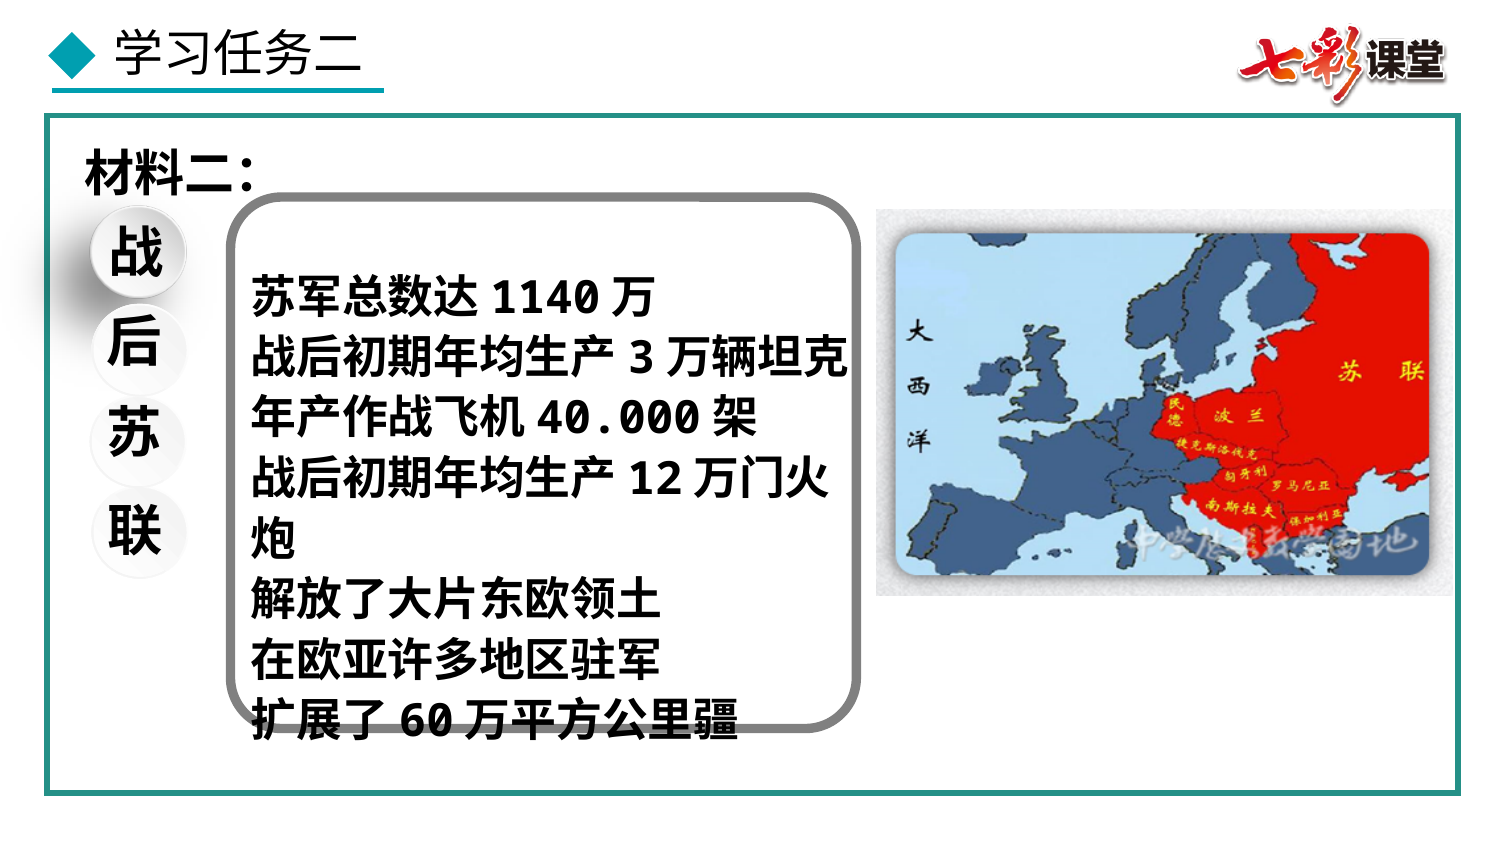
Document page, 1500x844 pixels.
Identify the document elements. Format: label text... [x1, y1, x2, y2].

text_box [229, 195, 858, 702]
text_box 苏军总数达1140万 战后初期年均生产3万辆坦克 年产作战飞机40.000架 战后初期年均生产12万门火炮 解放了大片东欧领土 在欧亚许多地区驻军 扩展了60万平方公里疆 [235, 254, 870, 753]
picture [875, 209, 1453, 597]
text_box 材料二： [69, 103, 300, 209]
picture [1234, 20, 1451, 108]
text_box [0, 161, 231, 580]
